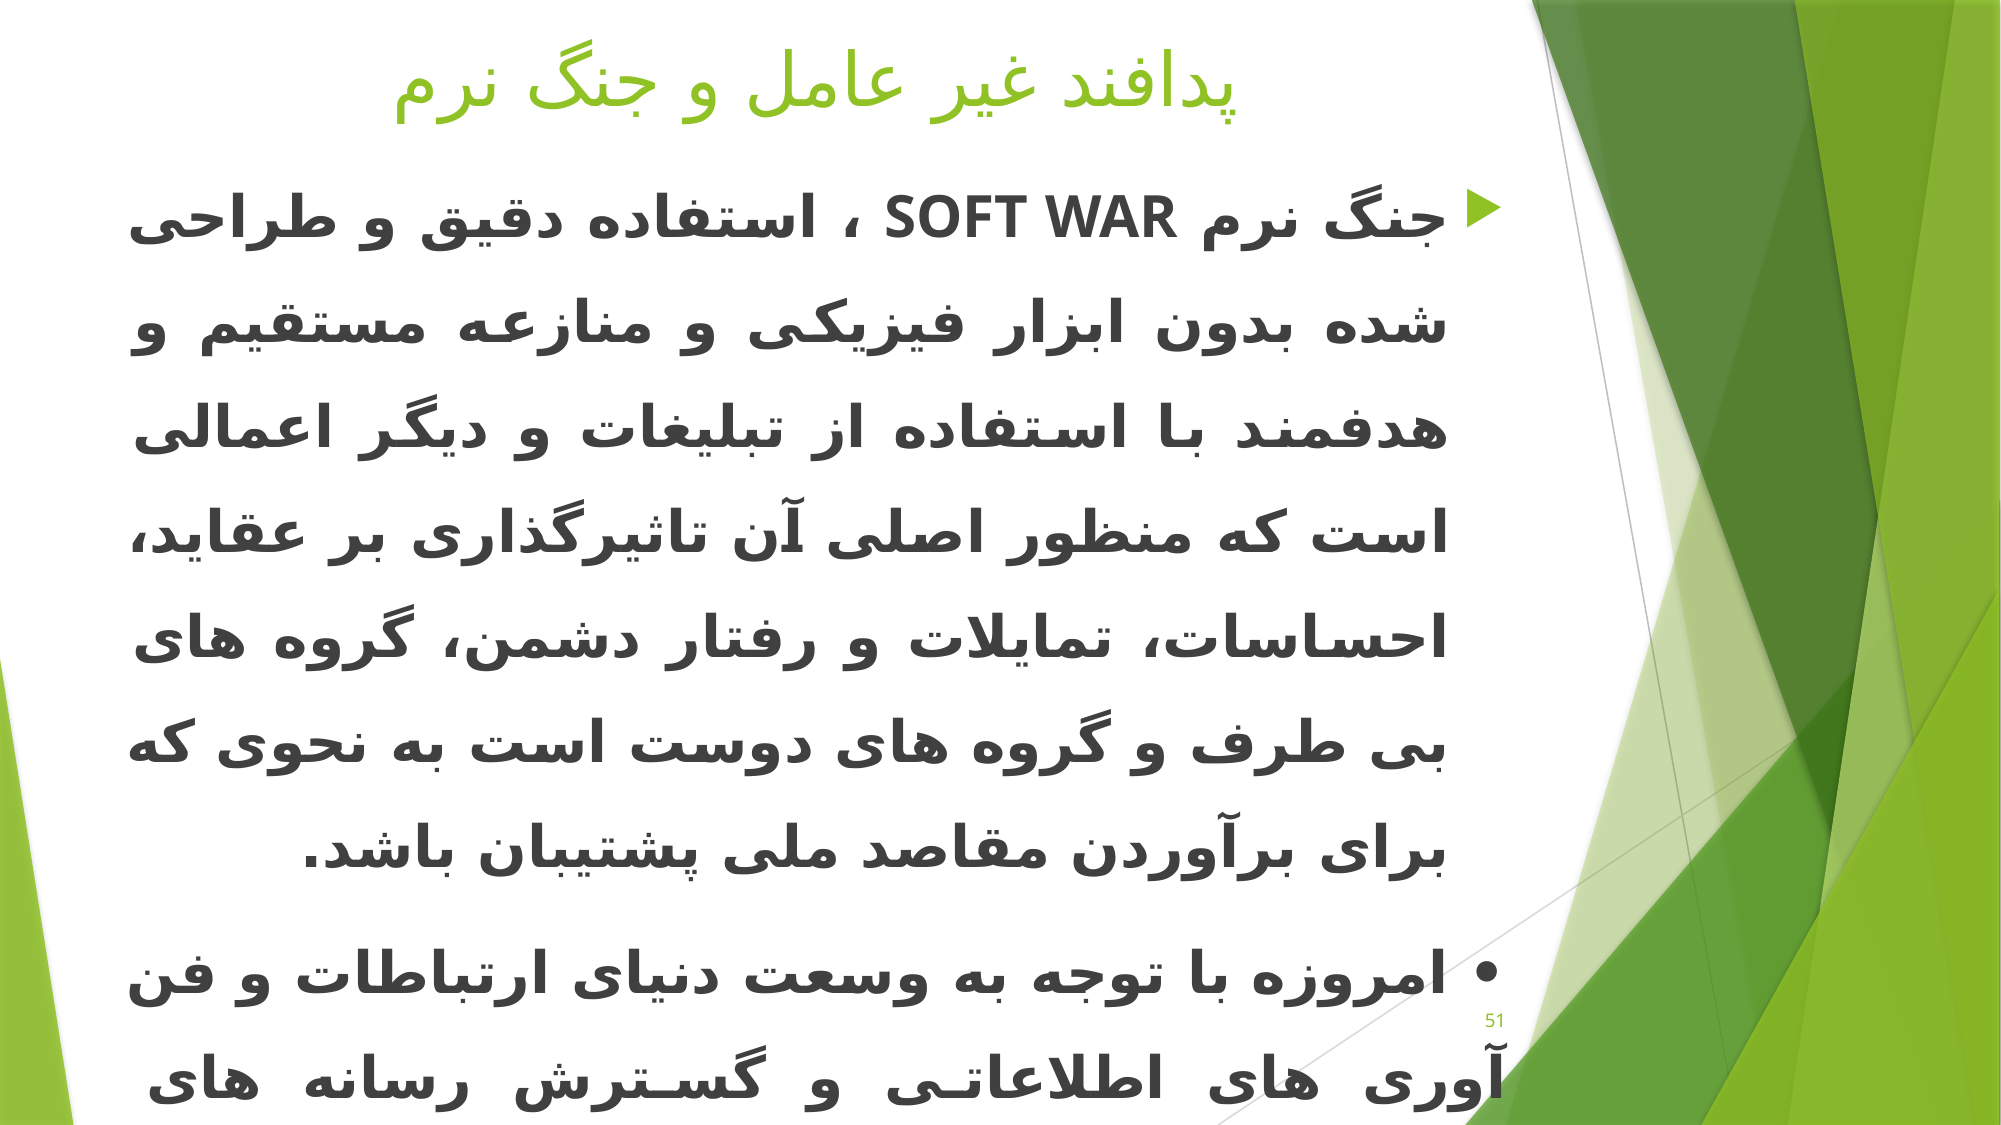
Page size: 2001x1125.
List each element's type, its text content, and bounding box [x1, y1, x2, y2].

slide_number 51 [1409, 991, 1522, 1051]
title پدافند غیر عامل و جنگ نرم [111, 23, 1522, 137]
list جنگ نرم SOFT WAR ، استفاده دقیق و طراحی شده بدون ابزار فیزيکی و منازعه مستقیم و هدفمند با استفاده از تبلیغات و ديگر اعمالی است که منظور اصلی آن تاثیرگذاری بر عقايد، احساسات، تمايلات و رفتار دشمن، گروه های بی طرف و گروه های دوست است به نحوی که برای برآوردن مقاصد ملی پشتیبان باشد. • امروزه با توجه به وسعت دنیای ارتباطات و فن آوری های اطلاعاتی و گسترش رسانه های اينترنتی و مجازی، تهاجم کشورهای استکباری از حالت نظامی و سخت خارج و به جنگ نرم تغییر ماهیت داده است. [111, 137, 1522, 991]
